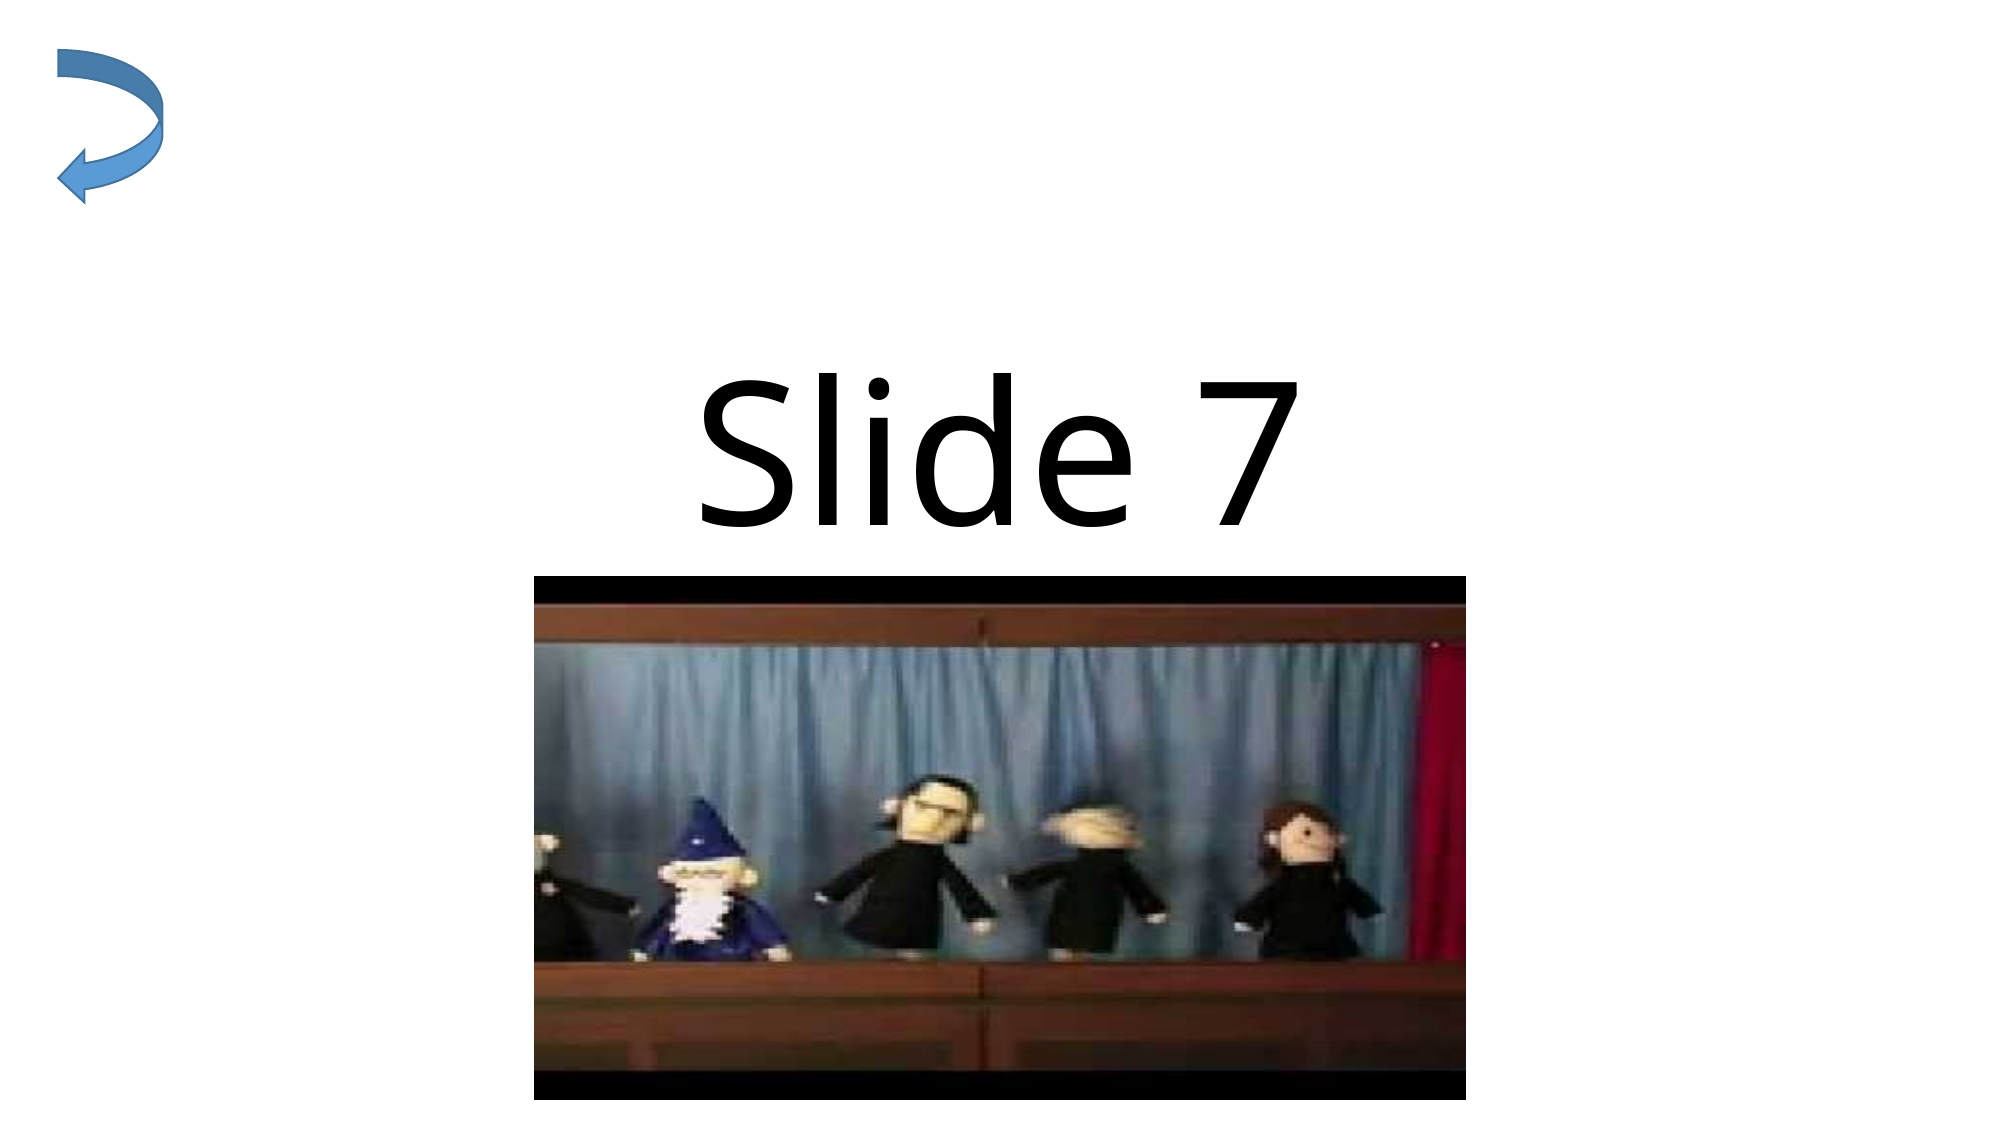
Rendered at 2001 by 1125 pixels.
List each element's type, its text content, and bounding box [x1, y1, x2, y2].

text_box [56, 48, 164, 205]
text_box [533, 575, 1467, 1101]
title Slide 7 [249, 184, 1750, 576]
